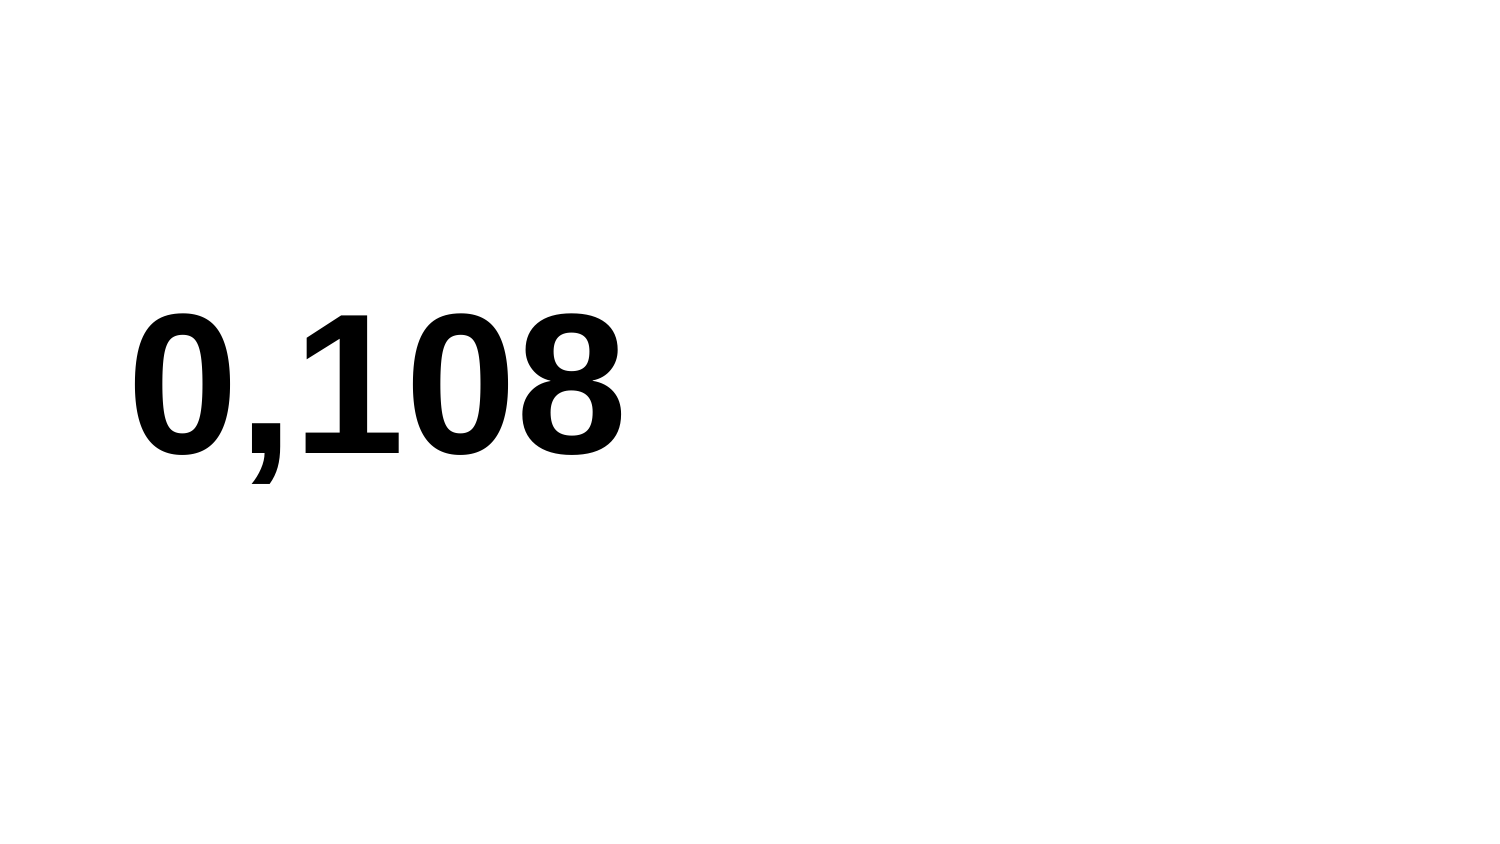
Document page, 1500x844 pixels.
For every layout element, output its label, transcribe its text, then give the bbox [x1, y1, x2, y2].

text_box 0,108 [112, 235, 1388, 509]
